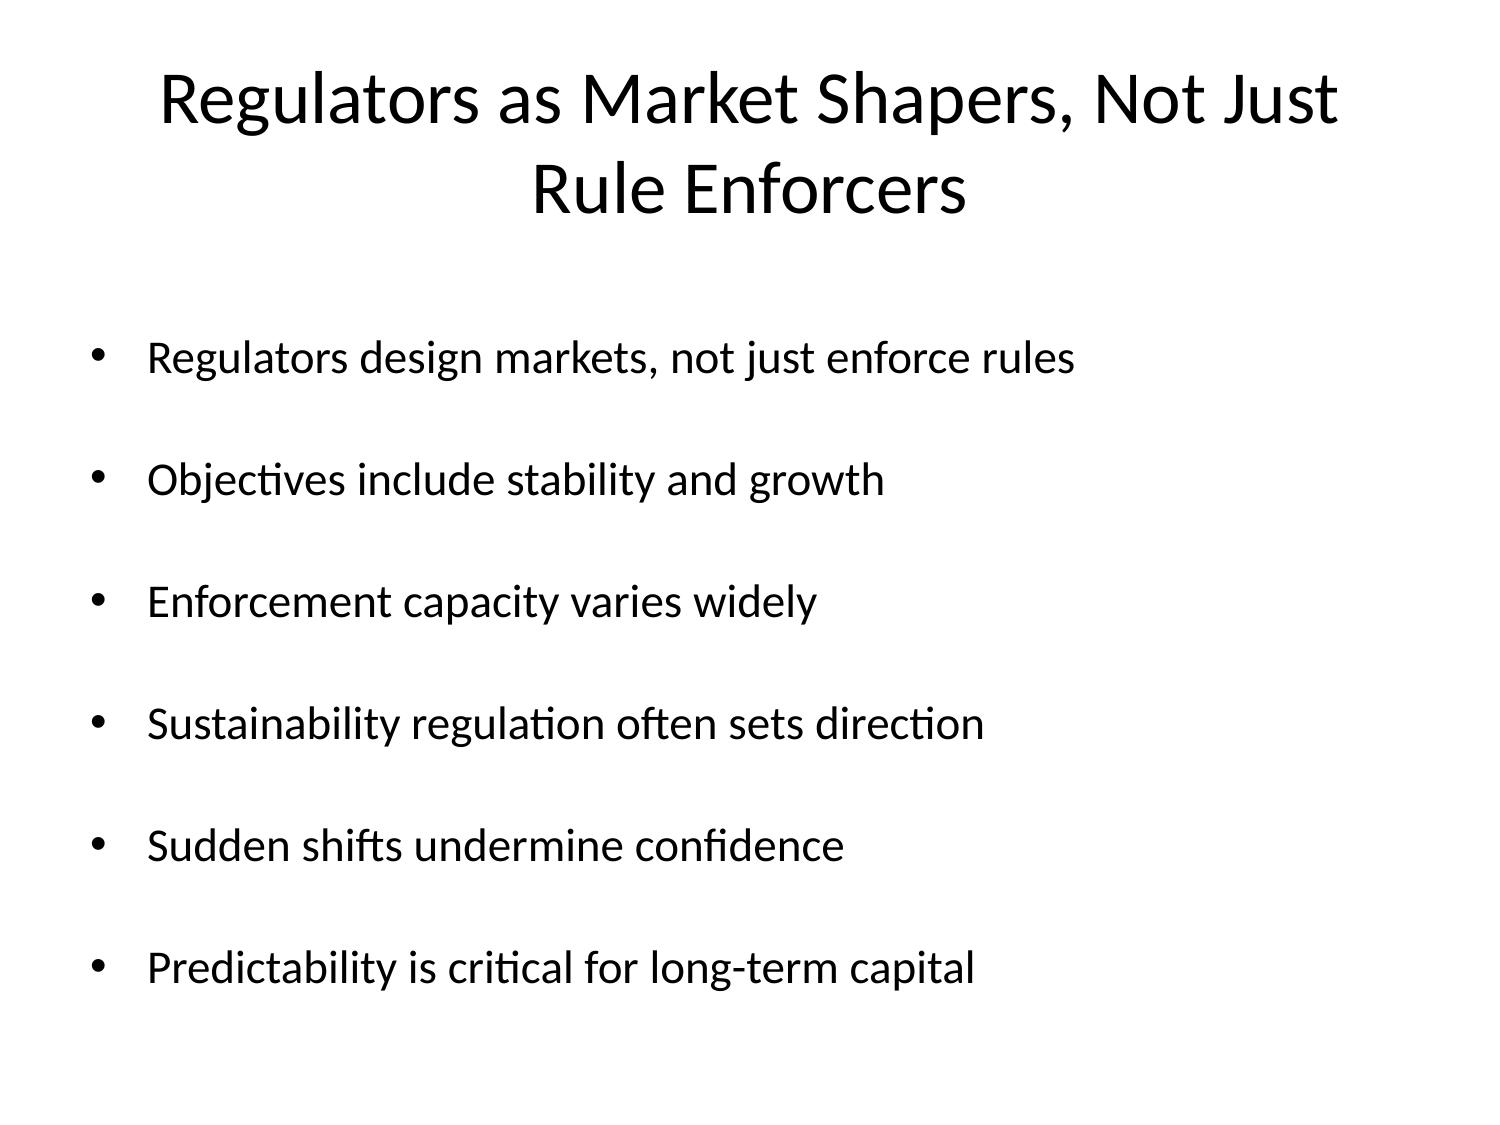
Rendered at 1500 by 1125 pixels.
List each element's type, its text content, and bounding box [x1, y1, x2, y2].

list Regulators design markets, not just enforce rules Objectives include stability and growth Enforcement capacity varies widely Sustainability regulation often sets direction Sudden shifts undermine confidence Predictability is critical for long-term capital [75, 262, 1425, 1005]
title Regulators as Market Shapers, Not Just Rule Enforcers [75, 45, 1425, 233]
